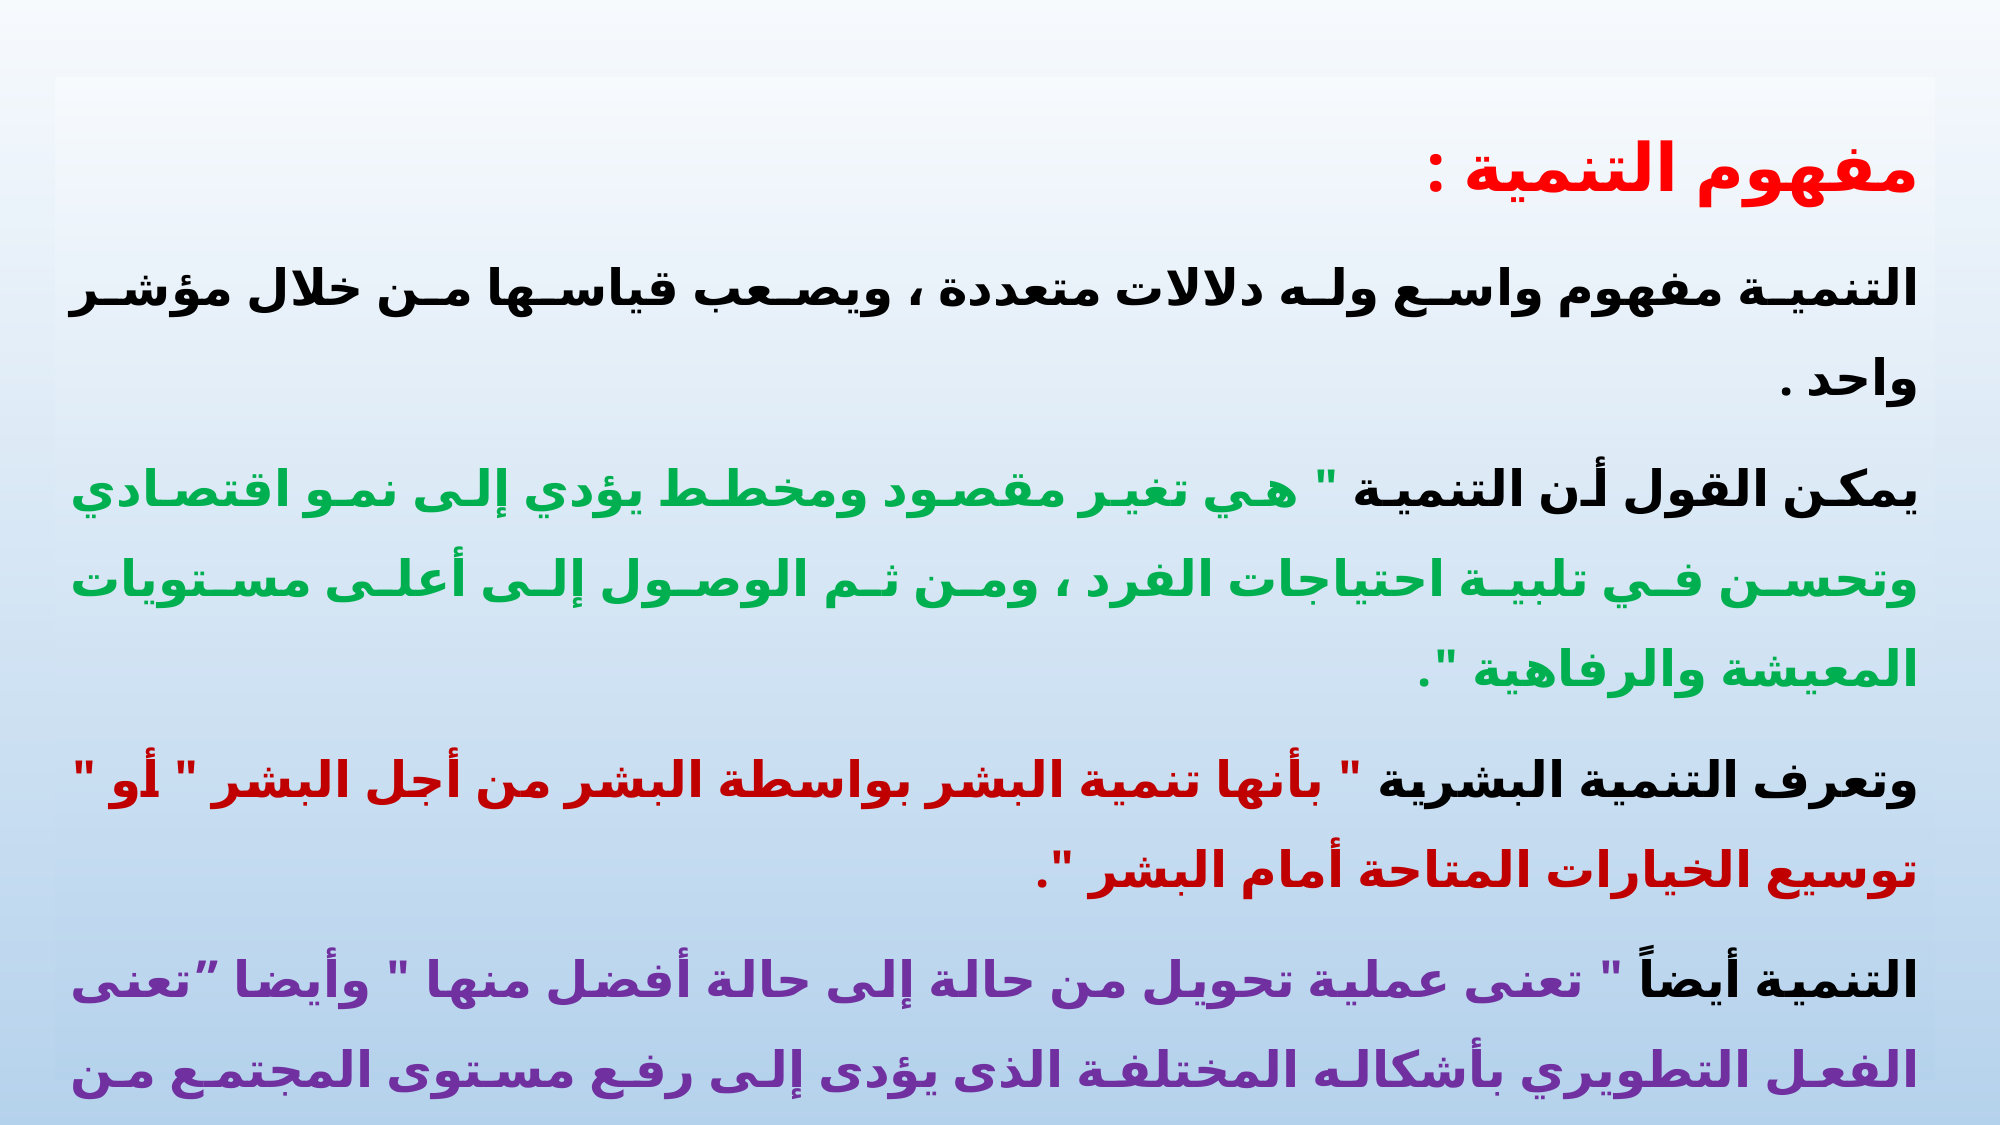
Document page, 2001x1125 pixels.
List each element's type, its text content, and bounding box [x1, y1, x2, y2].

subtitle مفهوم التنمية : التنمية مفهوم واسع وله دلالات متعددة ، ويصعب قياسها من خلال مؤشر واحد . يمكن القول أن التنمية " هي تغير مقصود ومخطط يؤدي إلى نمو اقتصادي وتحسن في تلبية احتياجات الفرد ، ومن ثم الوصول إلى أعلى مستويات المعيشة والرفاهية ". وتعرف التنمية البشرية " بأنها تنمية البشر بواسطة البشر من أجل البشر " أو " توسيع الخيارات المتاحة أمام البشر ". التنمية أيضاً " تعنى عملية تحويل من حالة إلى حالة أفضل منها " وأيضا ”تعنى الفعل التطويري بأشكاله المختلفة الذى يؤدى إلى رفع مستوى المجتمع من مستوى أدنى نسبيا إلى أعلى نسبيا ً “. [55, 77, 1935, 1080]
